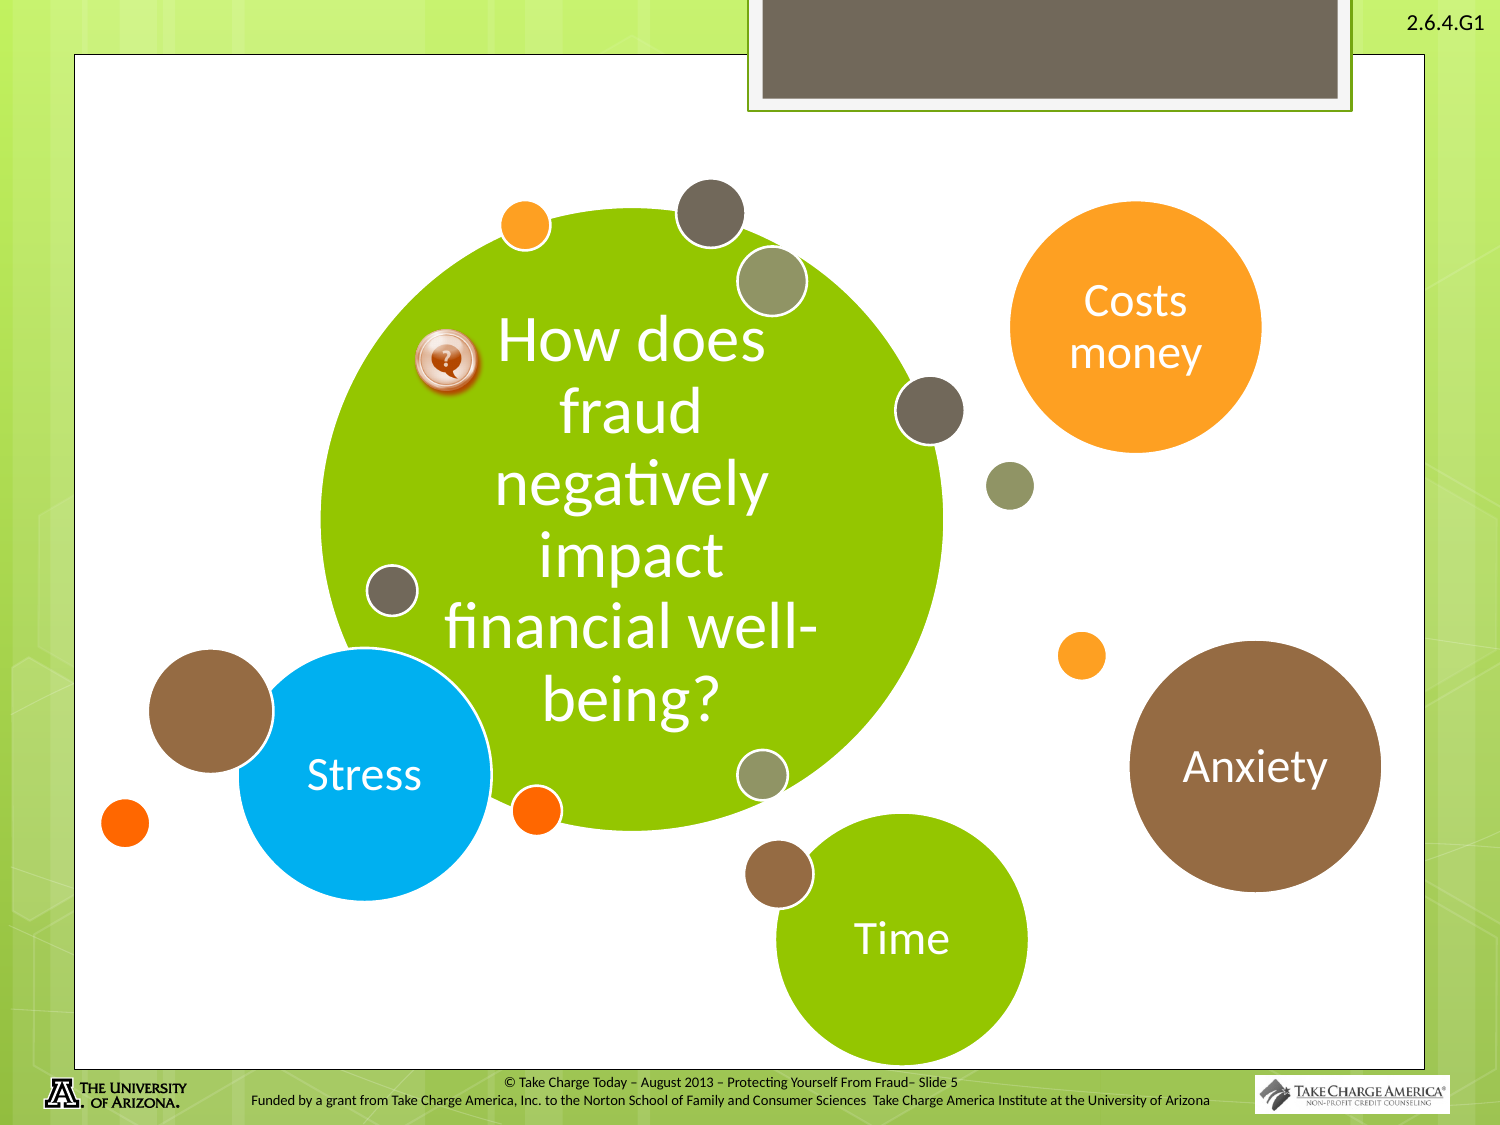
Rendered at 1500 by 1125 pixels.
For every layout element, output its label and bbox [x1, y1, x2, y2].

list [99, 62, 1383, 1025]
text_box [774, 1034, 1030, 1067]
picture [413, 327, 487, 401]
